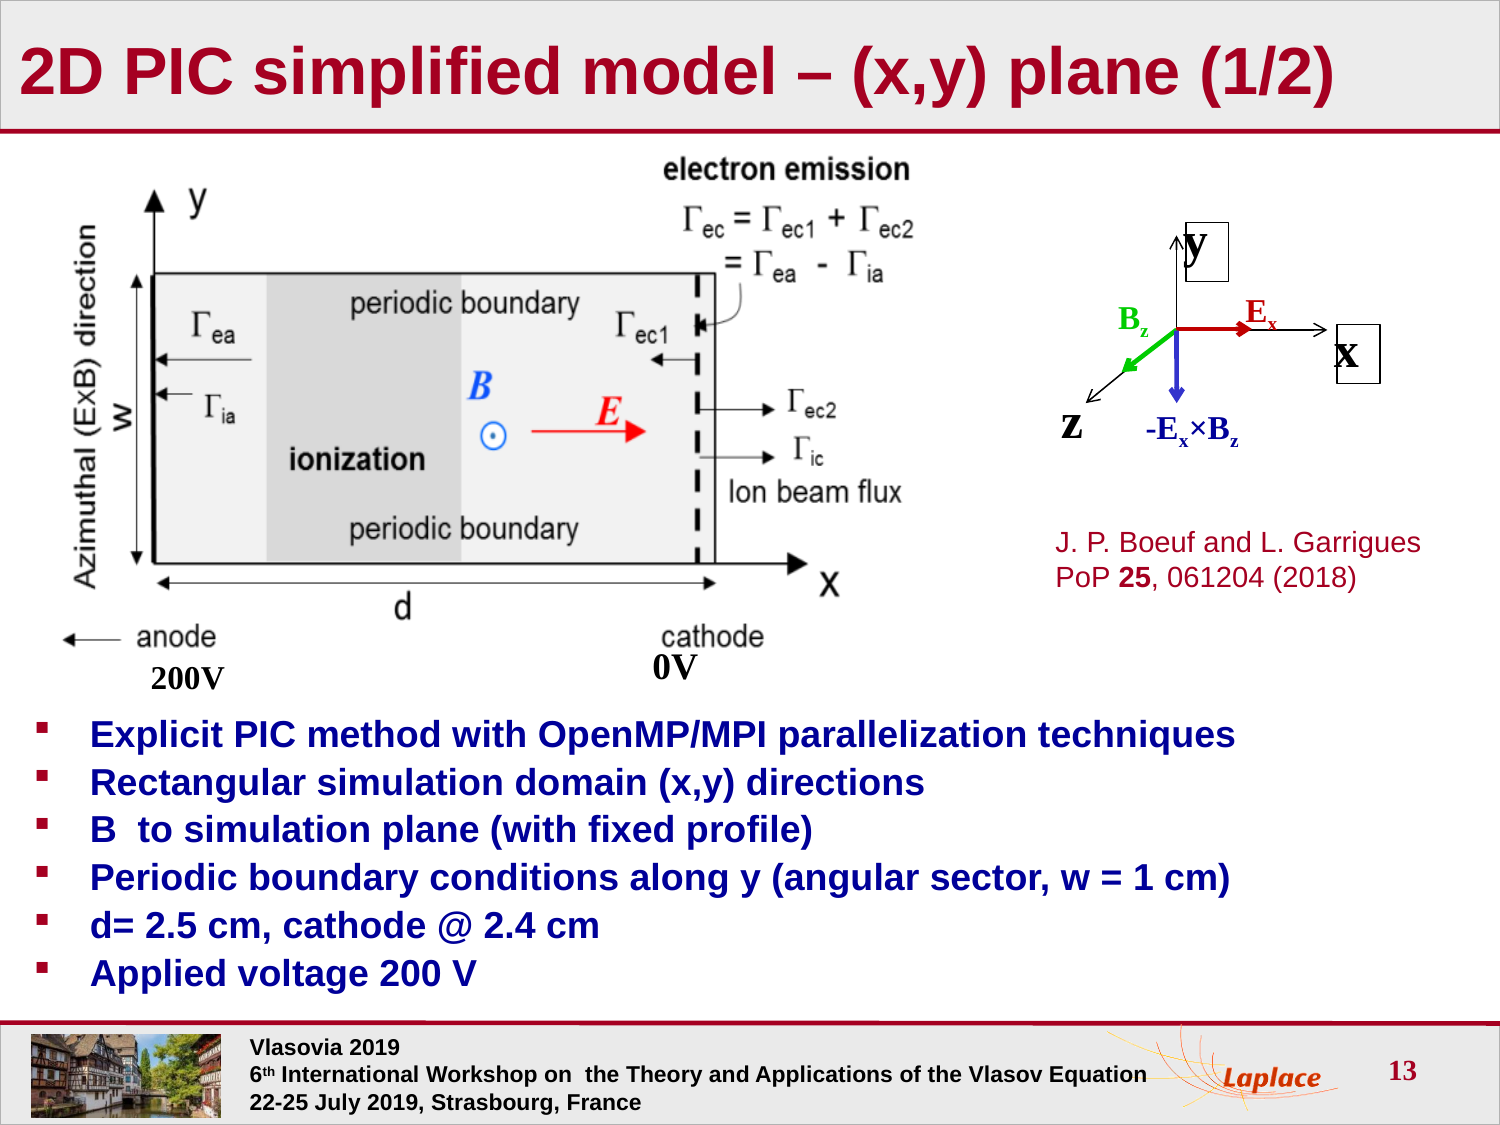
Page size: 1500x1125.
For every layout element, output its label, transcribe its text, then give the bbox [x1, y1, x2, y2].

text_box J. P. Boeuf and L. Garrigues PoP 25, 061204 (2018) [1040, 516, 1464, 601]
text_box [0, 1, 1500, 131]
picture [31, 1034, 221, 1118]
title 2D PIC simplified model – (x,y) plane (1/2) [4, 11, 1418, 125]
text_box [49, 139, 937, 744]
picture [1107, 1024, 1343, 1111]
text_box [1053, 200, 1381, 431]
